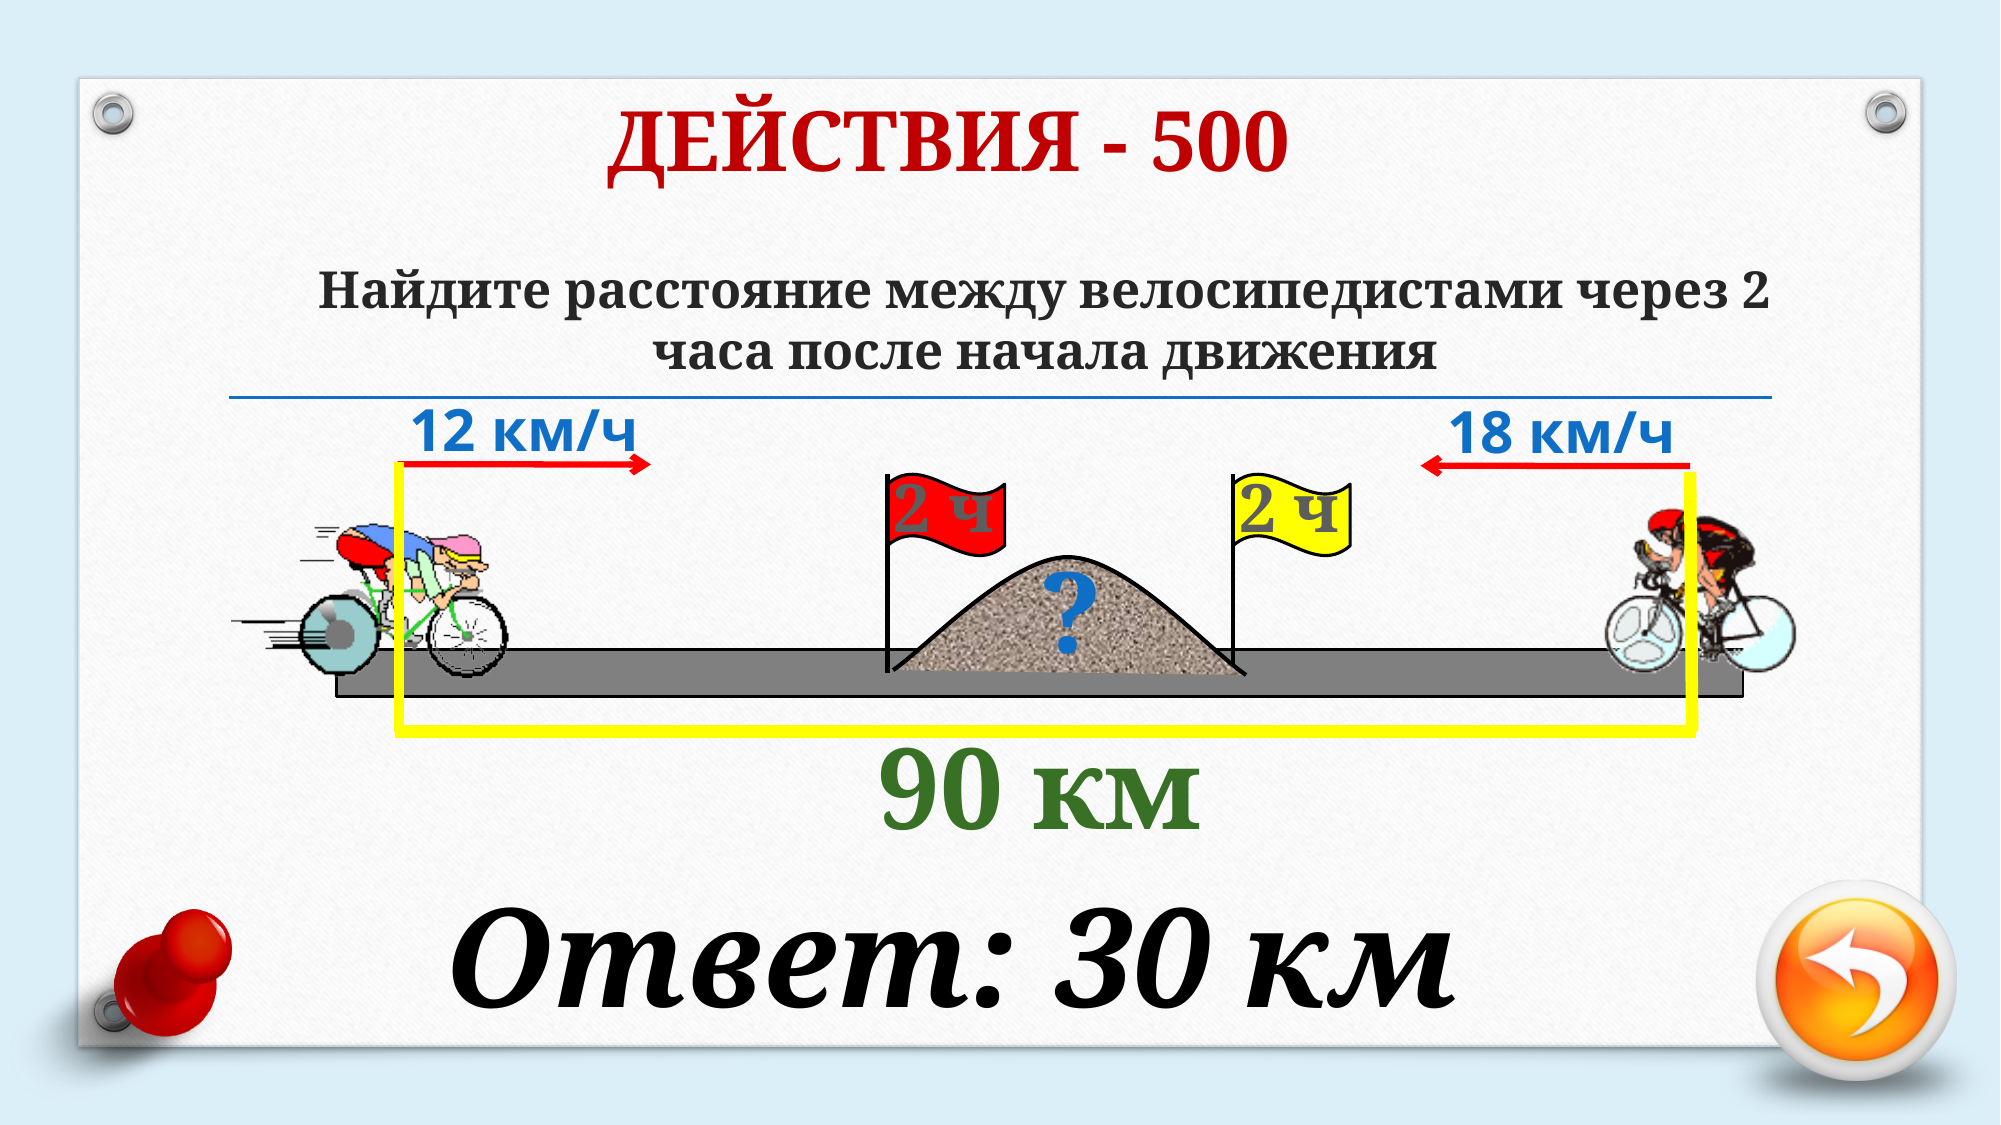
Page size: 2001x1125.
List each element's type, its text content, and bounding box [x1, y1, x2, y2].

text_box ДЕЙСТВИЯ - 500 [592, 80, 1305, 196]
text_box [230, 385, 1814, 732]
text_box Ответ: 30 км [430, 862, 1474, 1043]
picture [0, 0, 2000, 1125]
title Найдите расстояние между велосипедистами через 2 часа после начала движения [258, 248, 1834, 463]
text_box 90 км [811, 738, 1269, 860]
